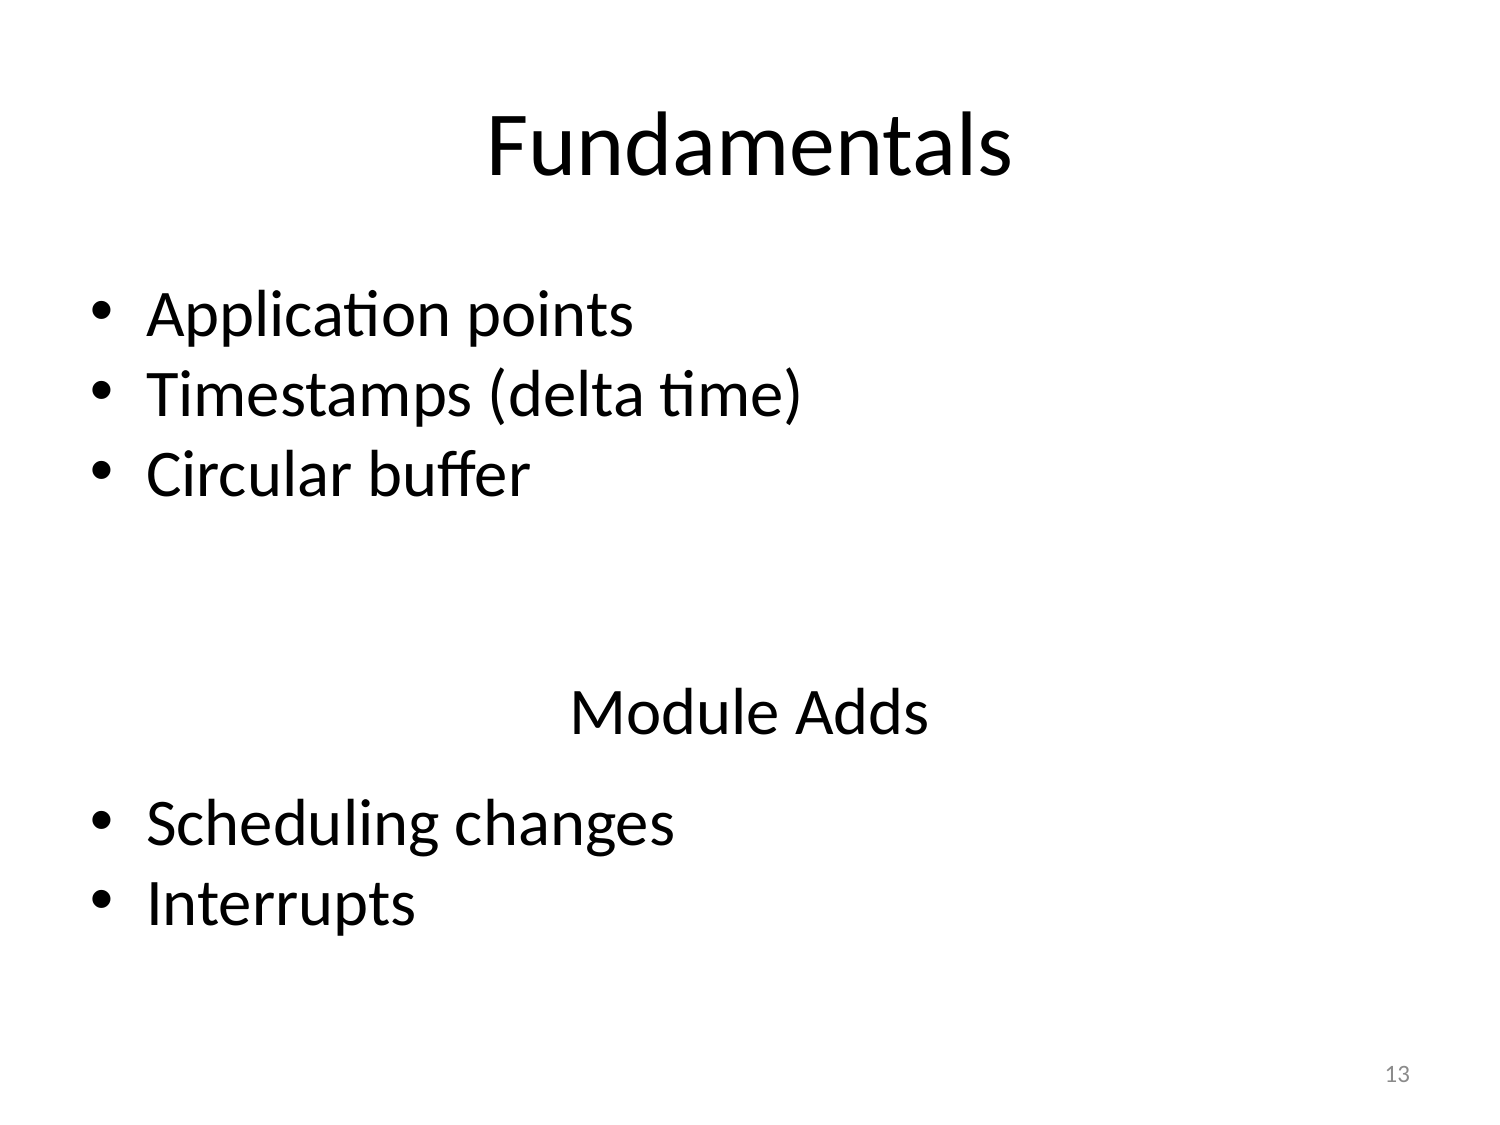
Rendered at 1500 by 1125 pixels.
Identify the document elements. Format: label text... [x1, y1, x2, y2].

text_box Application points Timestamps (delta time) Circular buffer [75, 262, 1425, 595]
text_box Scheduling changes Interrupts [75, 772, 1425, 1002]
text_box Fundamentals [75, 45, 1425, 233]
text_box Module Adds [74, 643, 1425, 772]
text_box <number> [1074, 1042, 1425, 1103]
